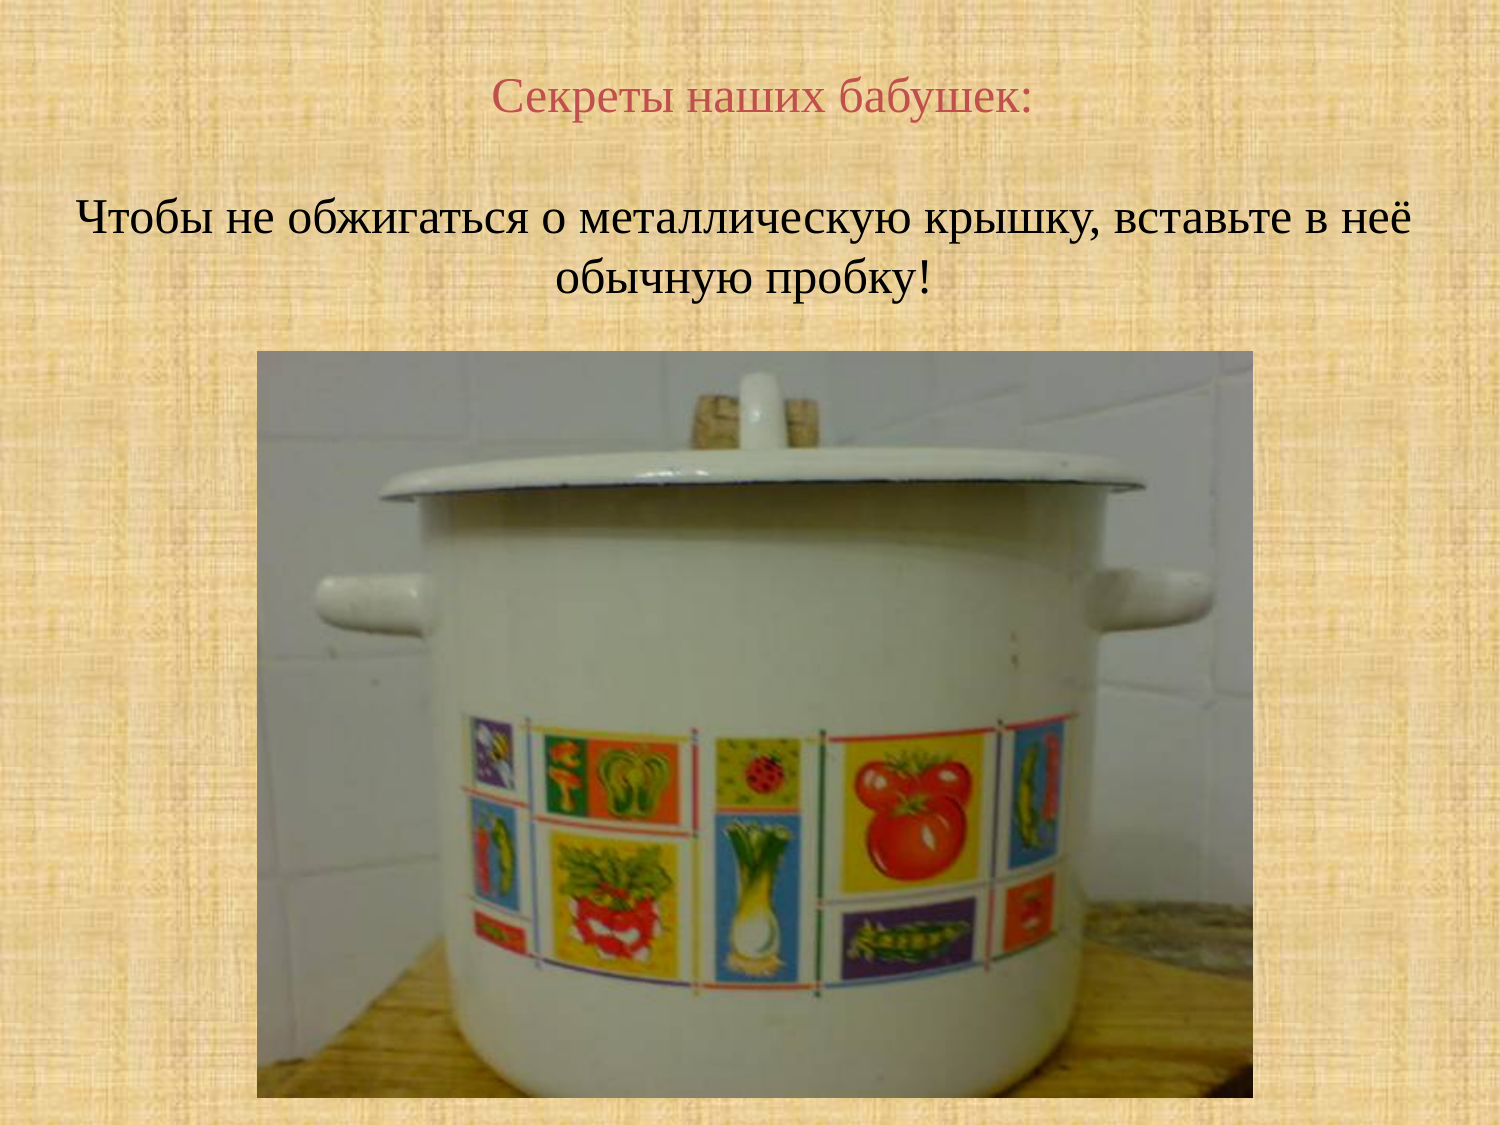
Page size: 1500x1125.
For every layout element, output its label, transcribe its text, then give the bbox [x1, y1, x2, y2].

picture [0, 0, 1500, 1125]
text_box Чтобы не обжигаться о металлическую крышку, вставьте в неё обычную пробку! [46, 175, 1442, 311]
title Секреты наших бабушек: [50, 23, 1475, 161]
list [257, 351, 1253, 1098]
